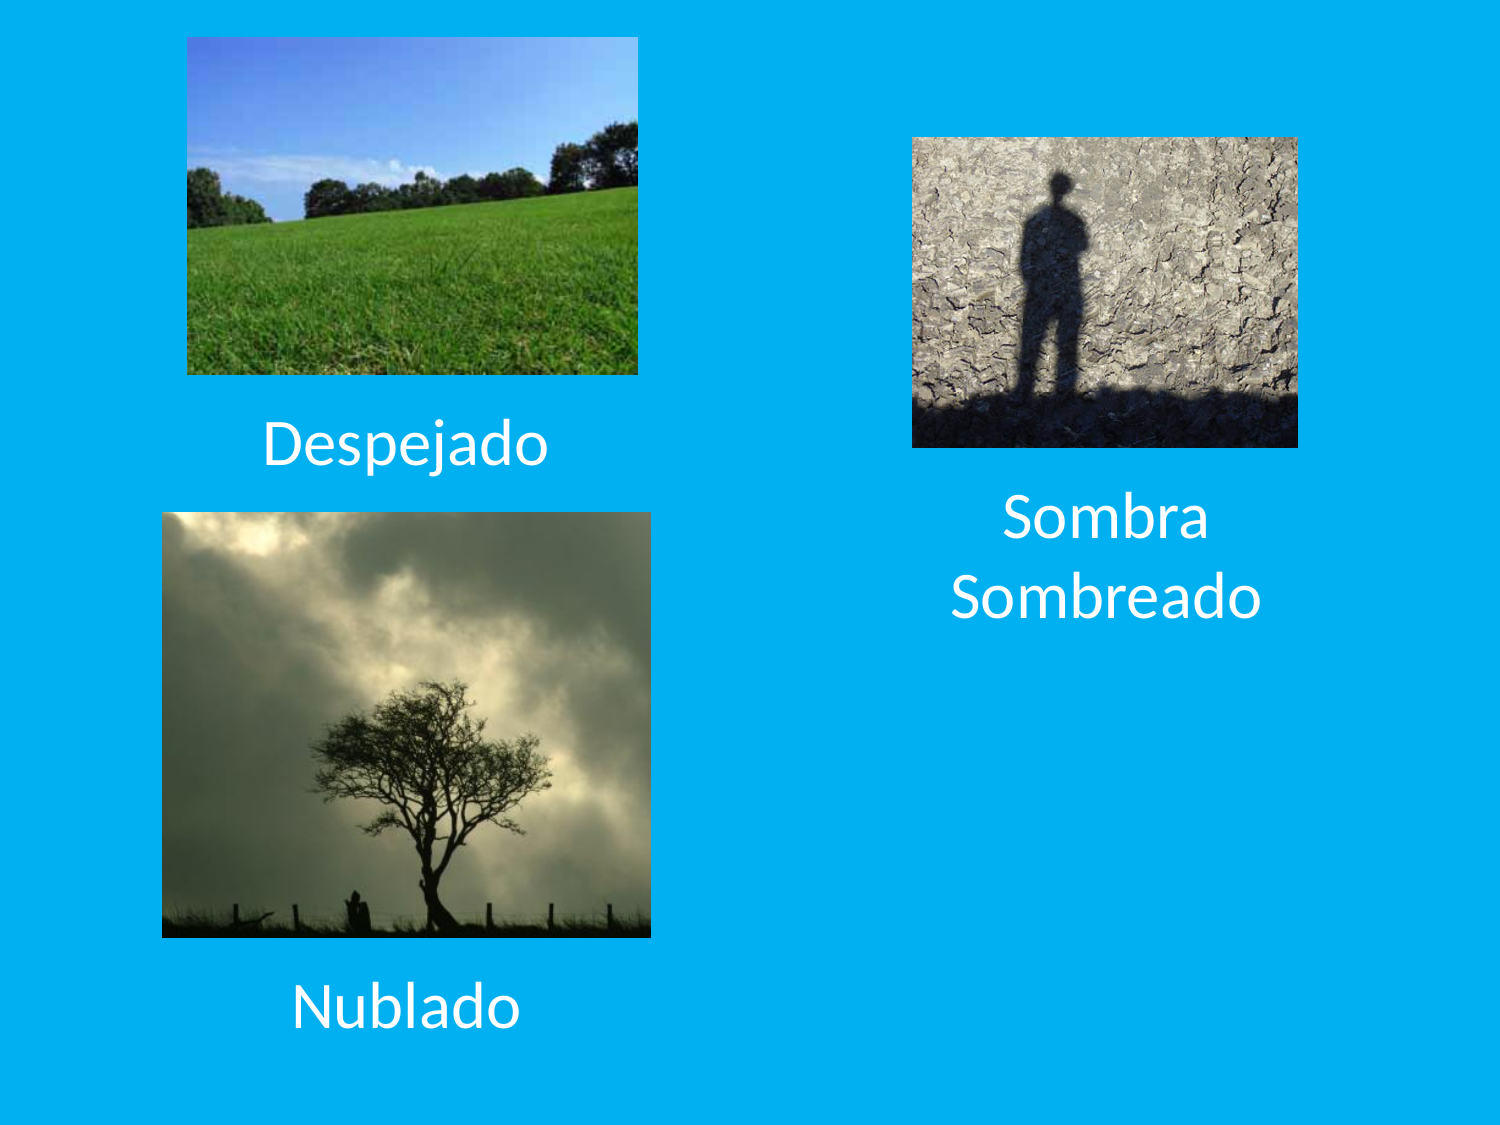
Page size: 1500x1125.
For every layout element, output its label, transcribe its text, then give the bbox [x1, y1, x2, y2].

picture [913, 138, 1297, 447]
picture [163, 513, 650, 937]
text_box Sombra Sombreado [825, 474, 1388, 629]
text_box Despejado [125, 362, 688, 516]
picture [188, 38, 637, 374]
text_box Nublado [125, 924, 688, 1079]
